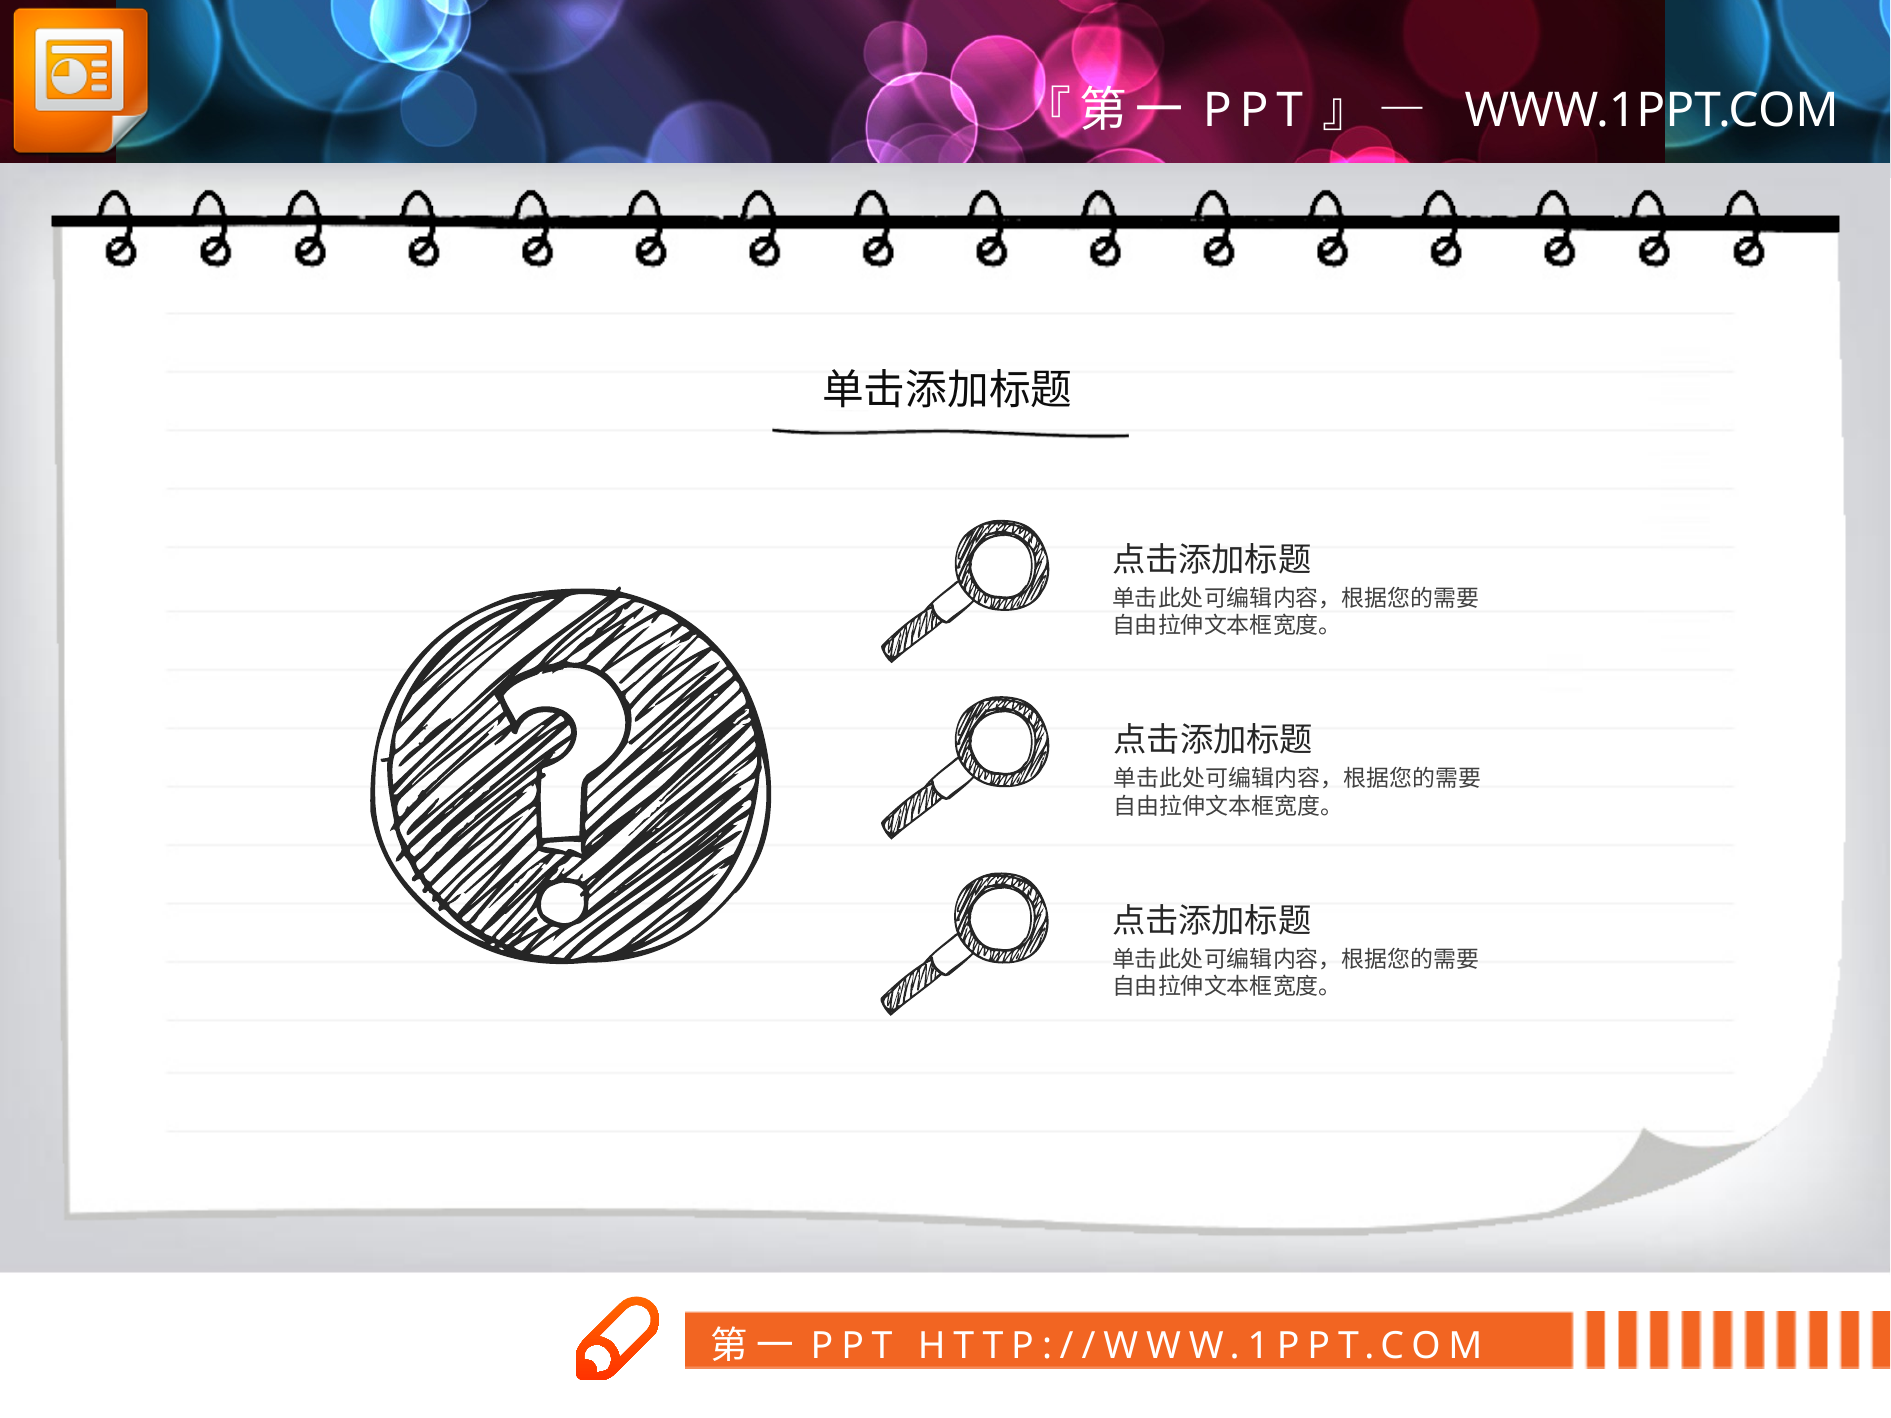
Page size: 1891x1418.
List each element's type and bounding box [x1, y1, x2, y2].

text_box [1098, 710, 1564, 828]
picture [685, 1311, 1891, 1369]
text_box [772, 354, 1129, 451]
text_box [1097, 530, 1563, 647]
text_box [370, 586, 772, 965]
text_box [880, 694, 1058, 840]
picture [0, 0, 1891, 1275]
text_box [1097, 891, 1563, 1008]
text_box [879, 871, 1058, 1017]
text_box [880, 518, 1058, 664]
